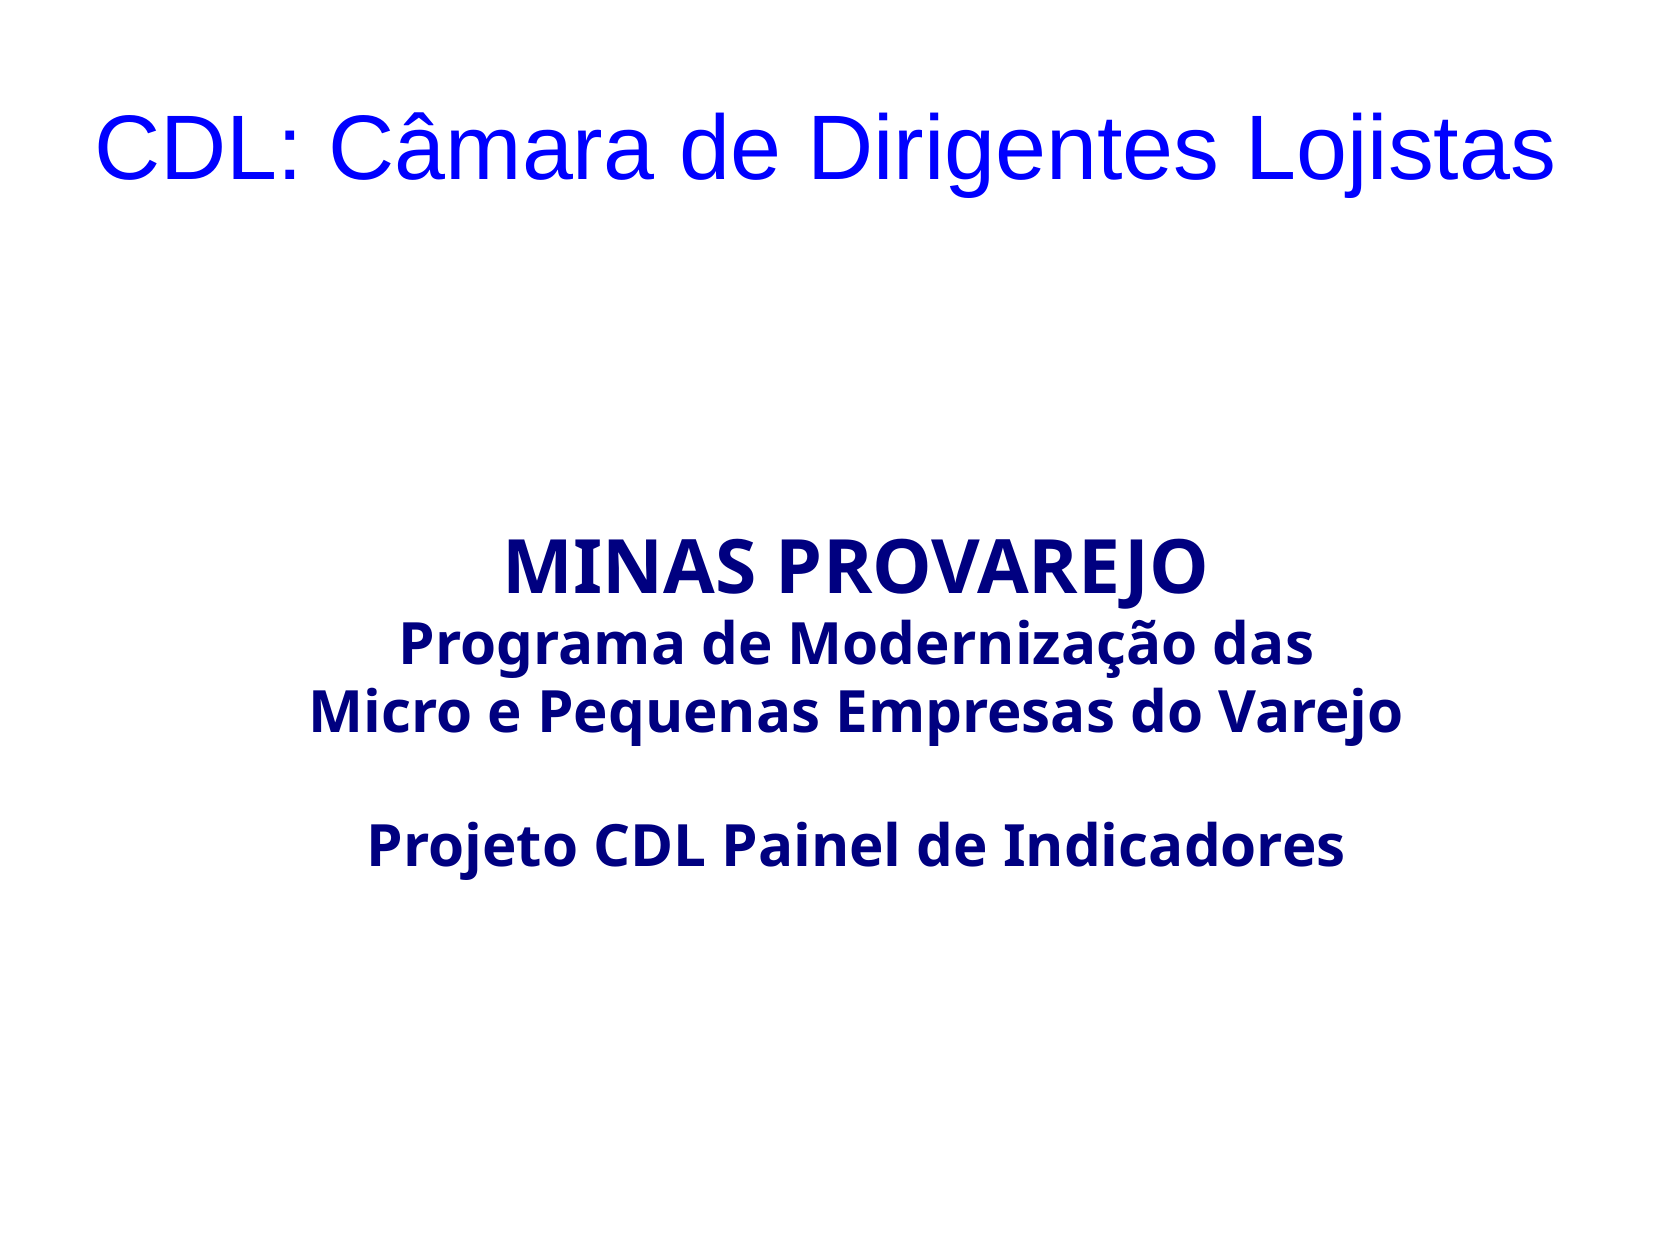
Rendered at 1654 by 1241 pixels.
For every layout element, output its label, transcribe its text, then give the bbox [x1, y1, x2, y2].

text_box MINAS PROVAREJO Programa de Modernização das Micro e Pequenas Empresas do Varejo Projeto CDL Painel de Indicadores [293, 515, 1419, 888]
title CDL: Câmara de Dirigentes Lojistas [82, 49, 1571, 257]
